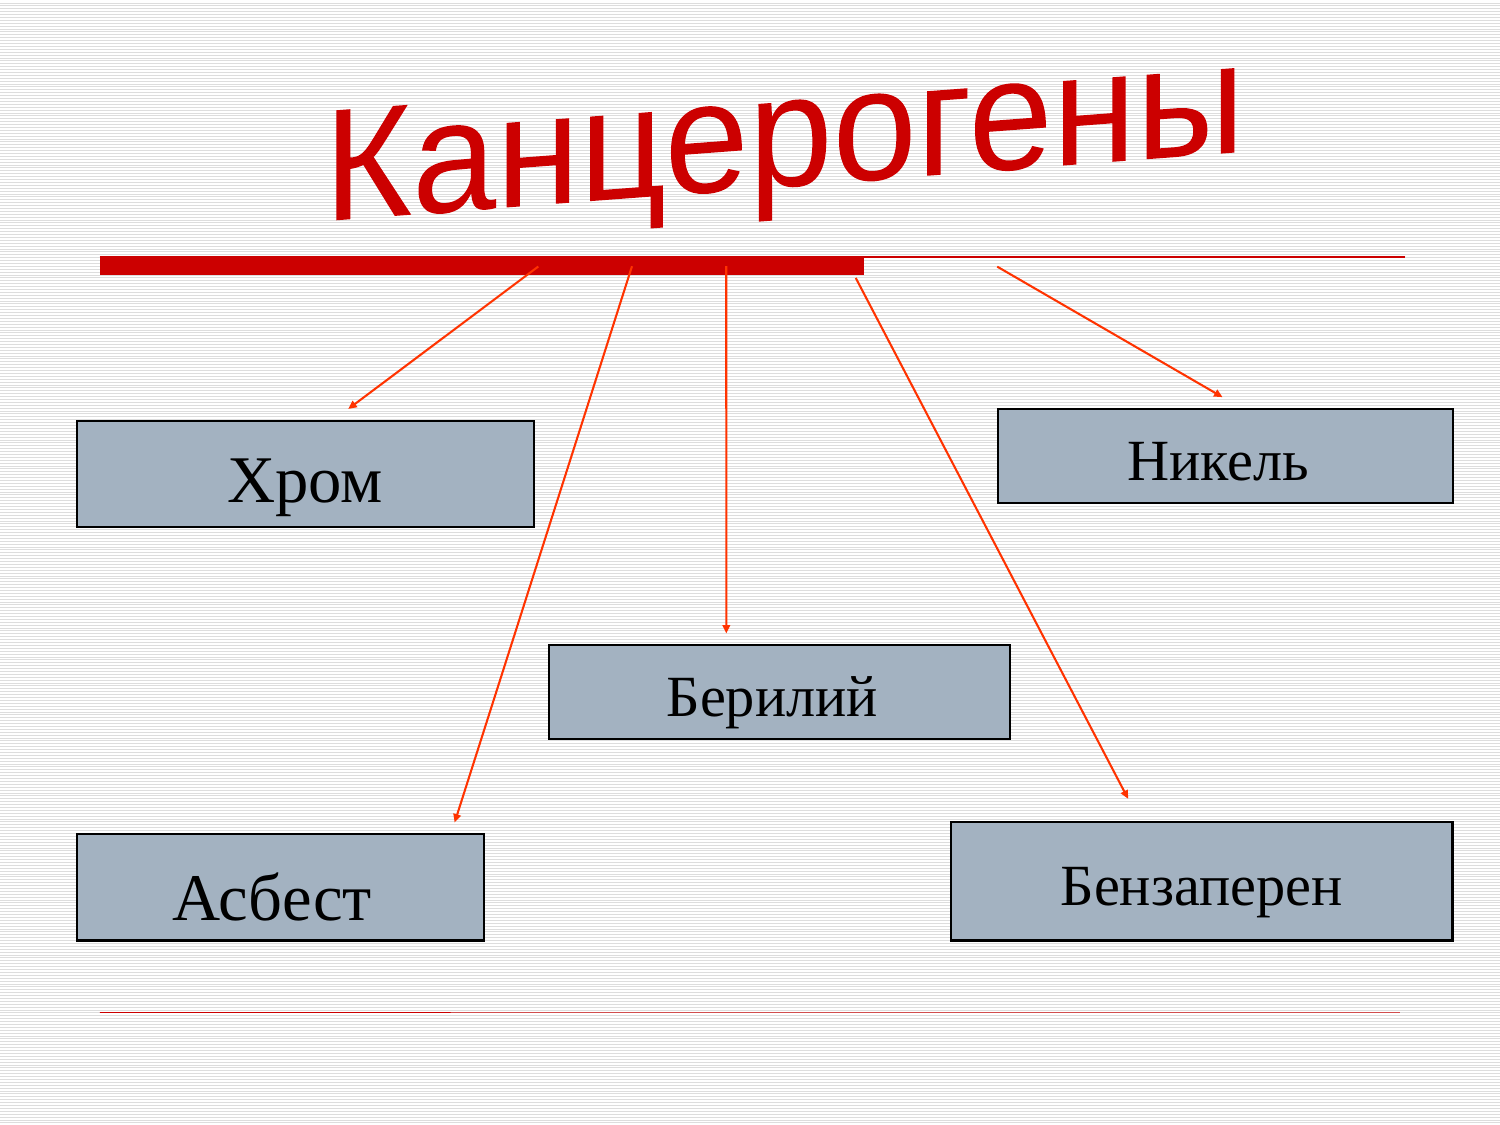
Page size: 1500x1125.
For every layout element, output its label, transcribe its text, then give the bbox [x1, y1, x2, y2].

title [93, 49, 1407, 250]
text_box Берилий [549, 645, 1010, 740]
text_box Никель [998, 408, 1453, 504]
text_box Хром [76, 420, 534, 528]
text_box [453, 267, 632, 823]
text_box Бензаперен [950, 822, 1453, 941]
text_box [998, 267, 1223, 398]
text_box [348, 267, 538, 409]
text_box [856, 278, 1129, 799]
text_box Асбест [76, 834, 485, 941]
list [88, 290, 1402, 992]
text_box [722, 267, 731, 634]
